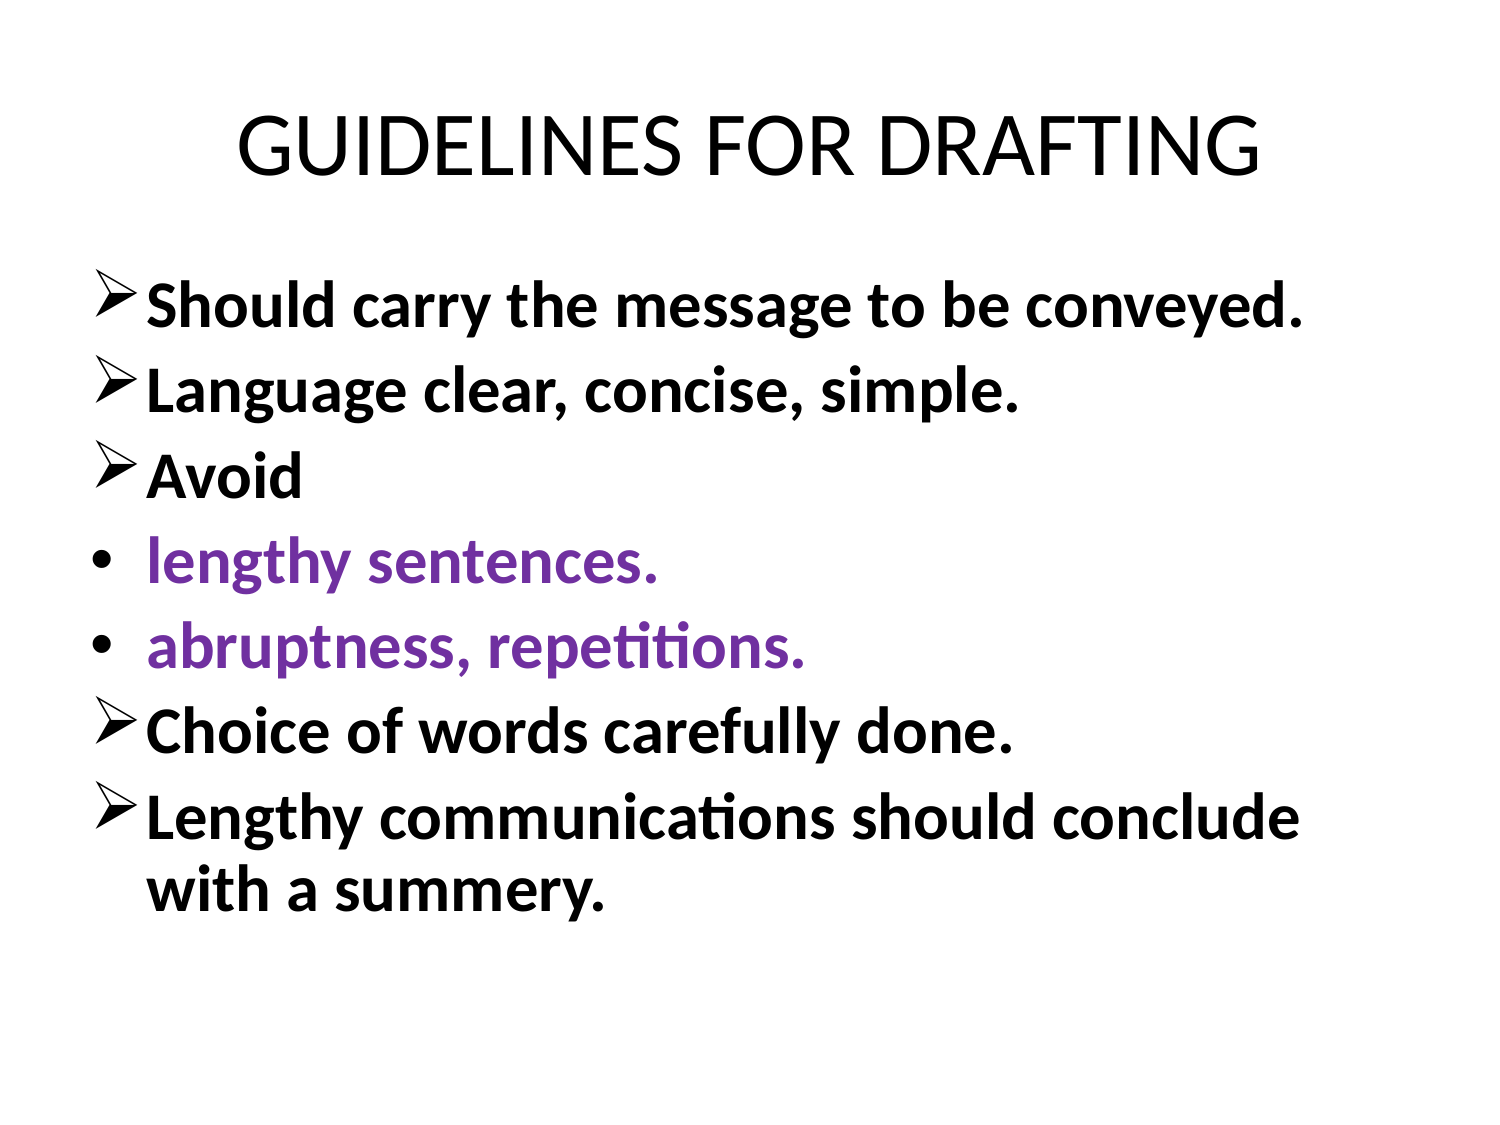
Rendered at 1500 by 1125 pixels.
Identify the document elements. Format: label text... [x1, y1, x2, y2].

list Should carry the message to be conveyed. Language clear, concise, simple. Avoid lengthy sentences. abruptness, repetitions. Choice of words carefully done. Lengthy communications should conclude with a summery. [75, 262, 1425, 1005]
title GUIDELINES FOR DRAFTING [75, 45, 1425, 233]
